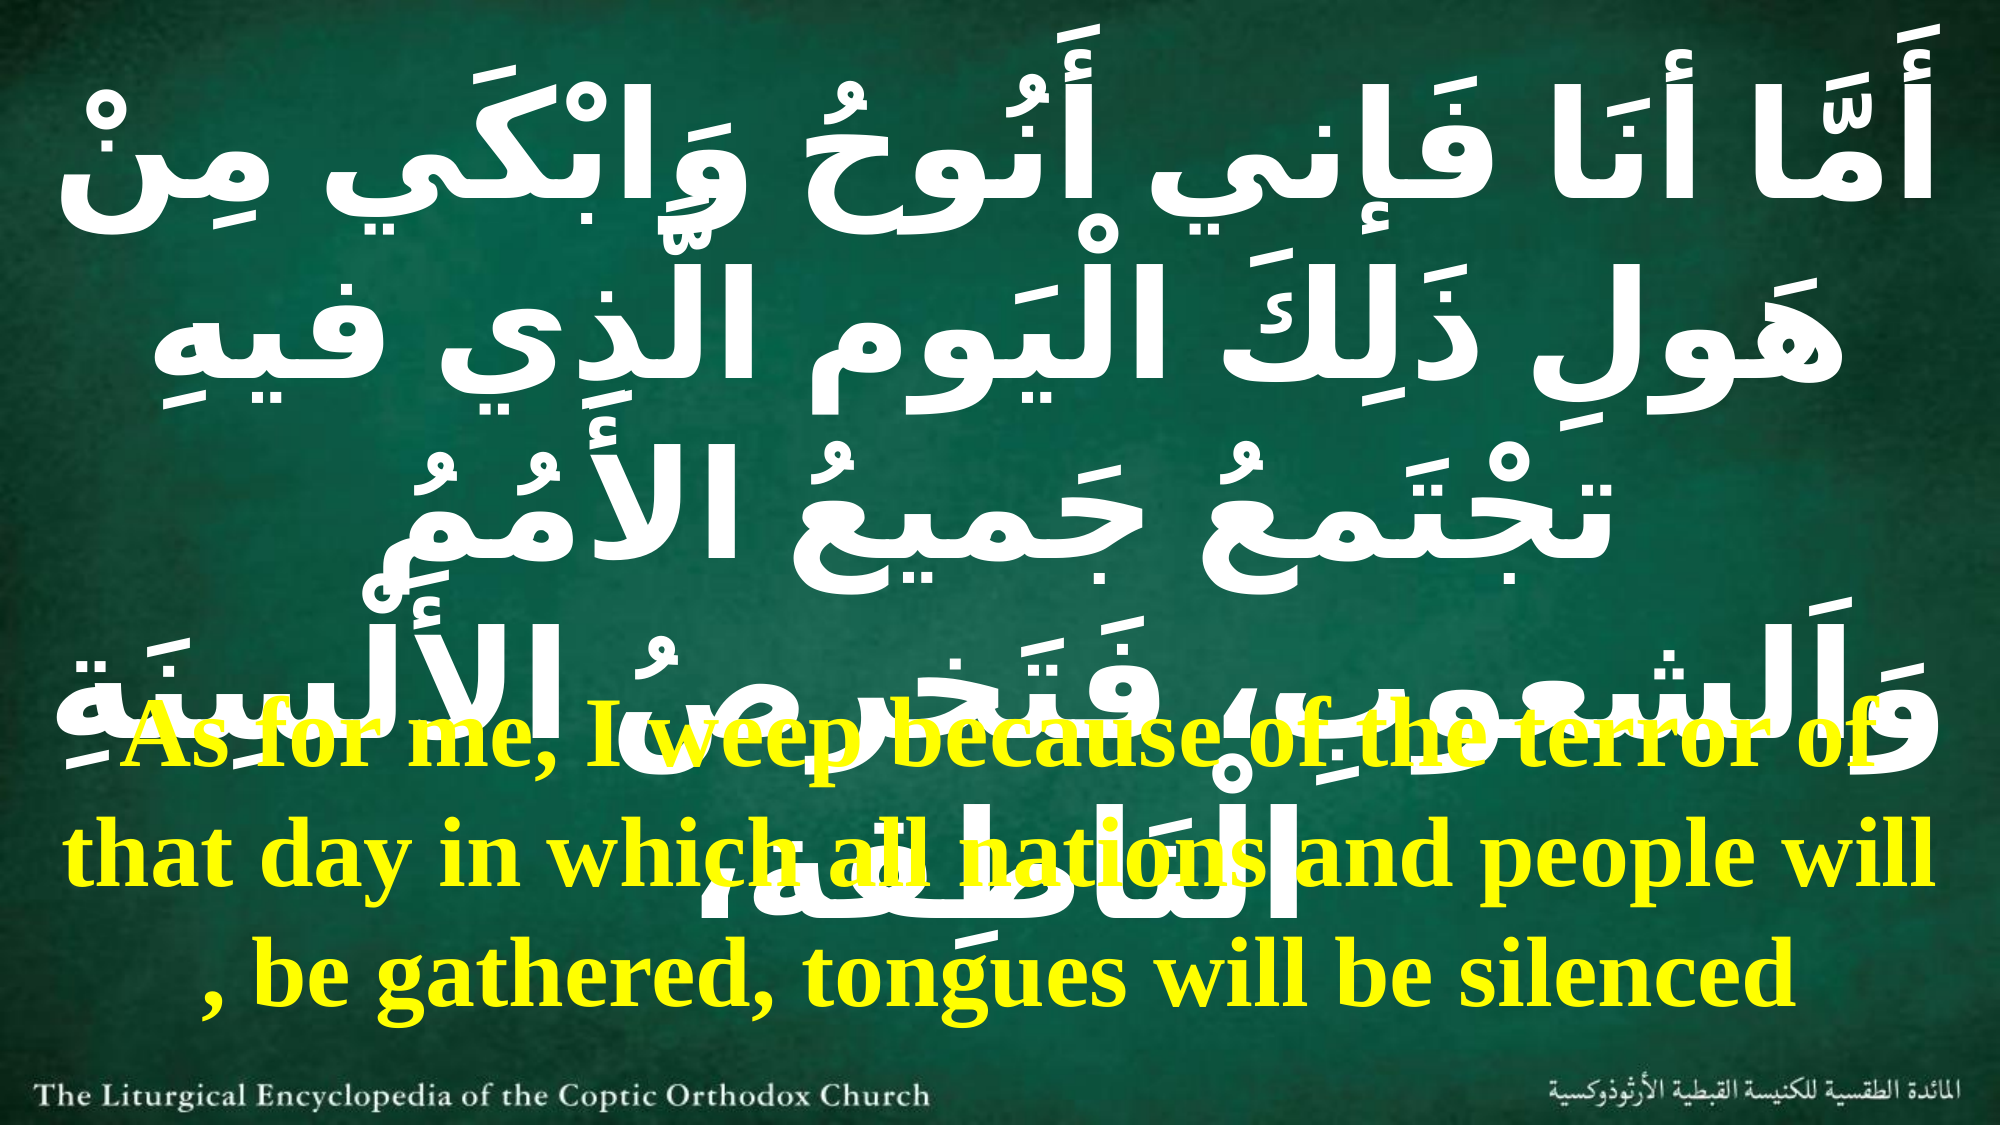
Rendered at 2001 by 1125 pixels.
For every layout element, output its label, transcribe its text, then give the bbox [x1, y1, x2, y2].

text_box As for me, I weep because of the terror of that day in which all nations and people will be gathered, tongues will be silenced , [31, 659, 1969, 1024]
picture [0, 0, 2000, 1125]
text_box أَمَّا أنَا فَإني أَنُوحُ وَابْكَي مِنْ هَولِ ذَلِكَ الْيَوم الَّذِي فيهِ تجْتَمعُ جَميعُ الأَمُمُ وَاَلشعوبِ، فَتَخرصُ الأَلْسِنَةِ الْنَاطِقة، [29, 41, 1968, 957]
